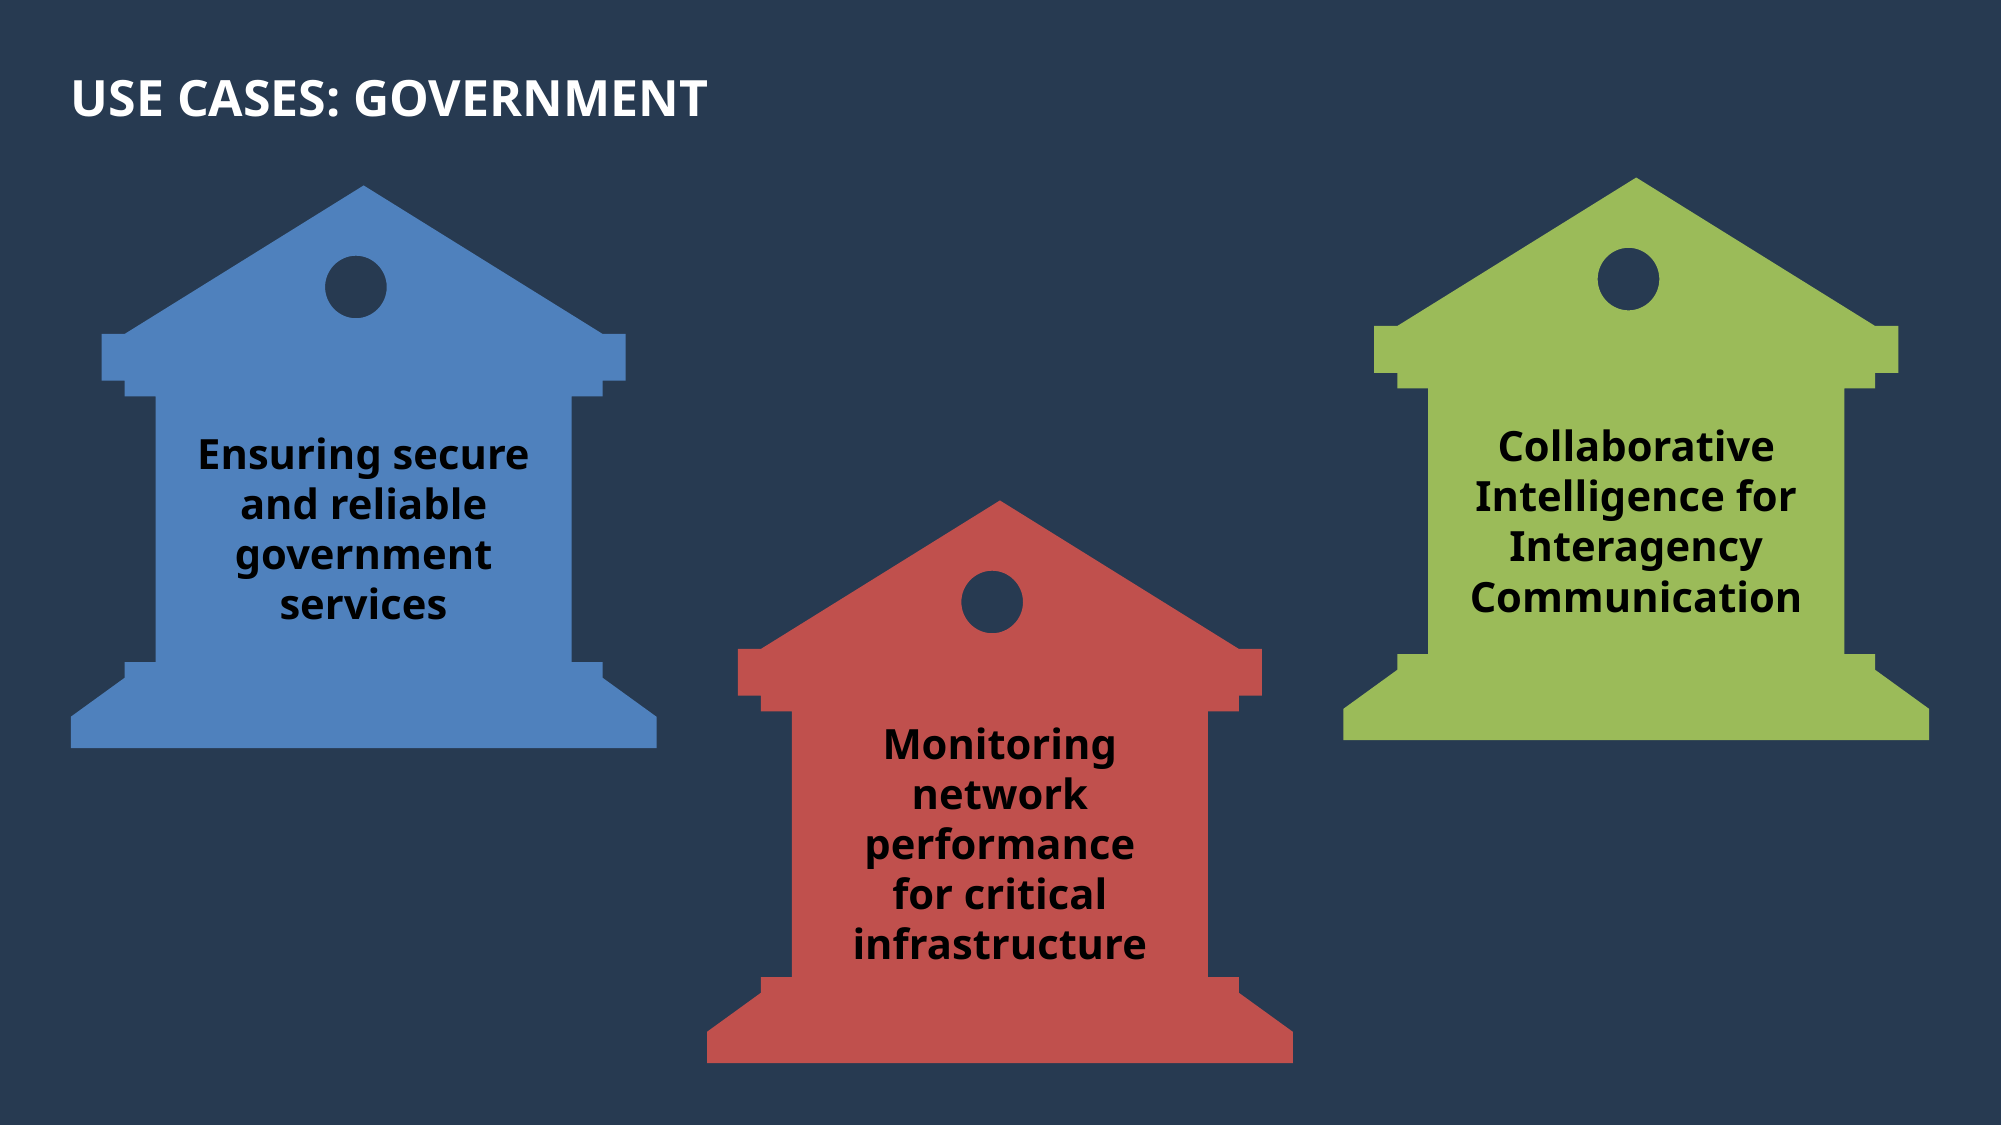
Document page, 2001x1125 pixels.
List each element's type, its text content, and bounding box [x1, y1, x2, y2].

title Use Cases: Government [70, 58, 1930, 135]
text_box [1343, 177, 1930, 741]
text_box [706, 500, 1293, 1064]
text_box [70, 185, 657, 749]
